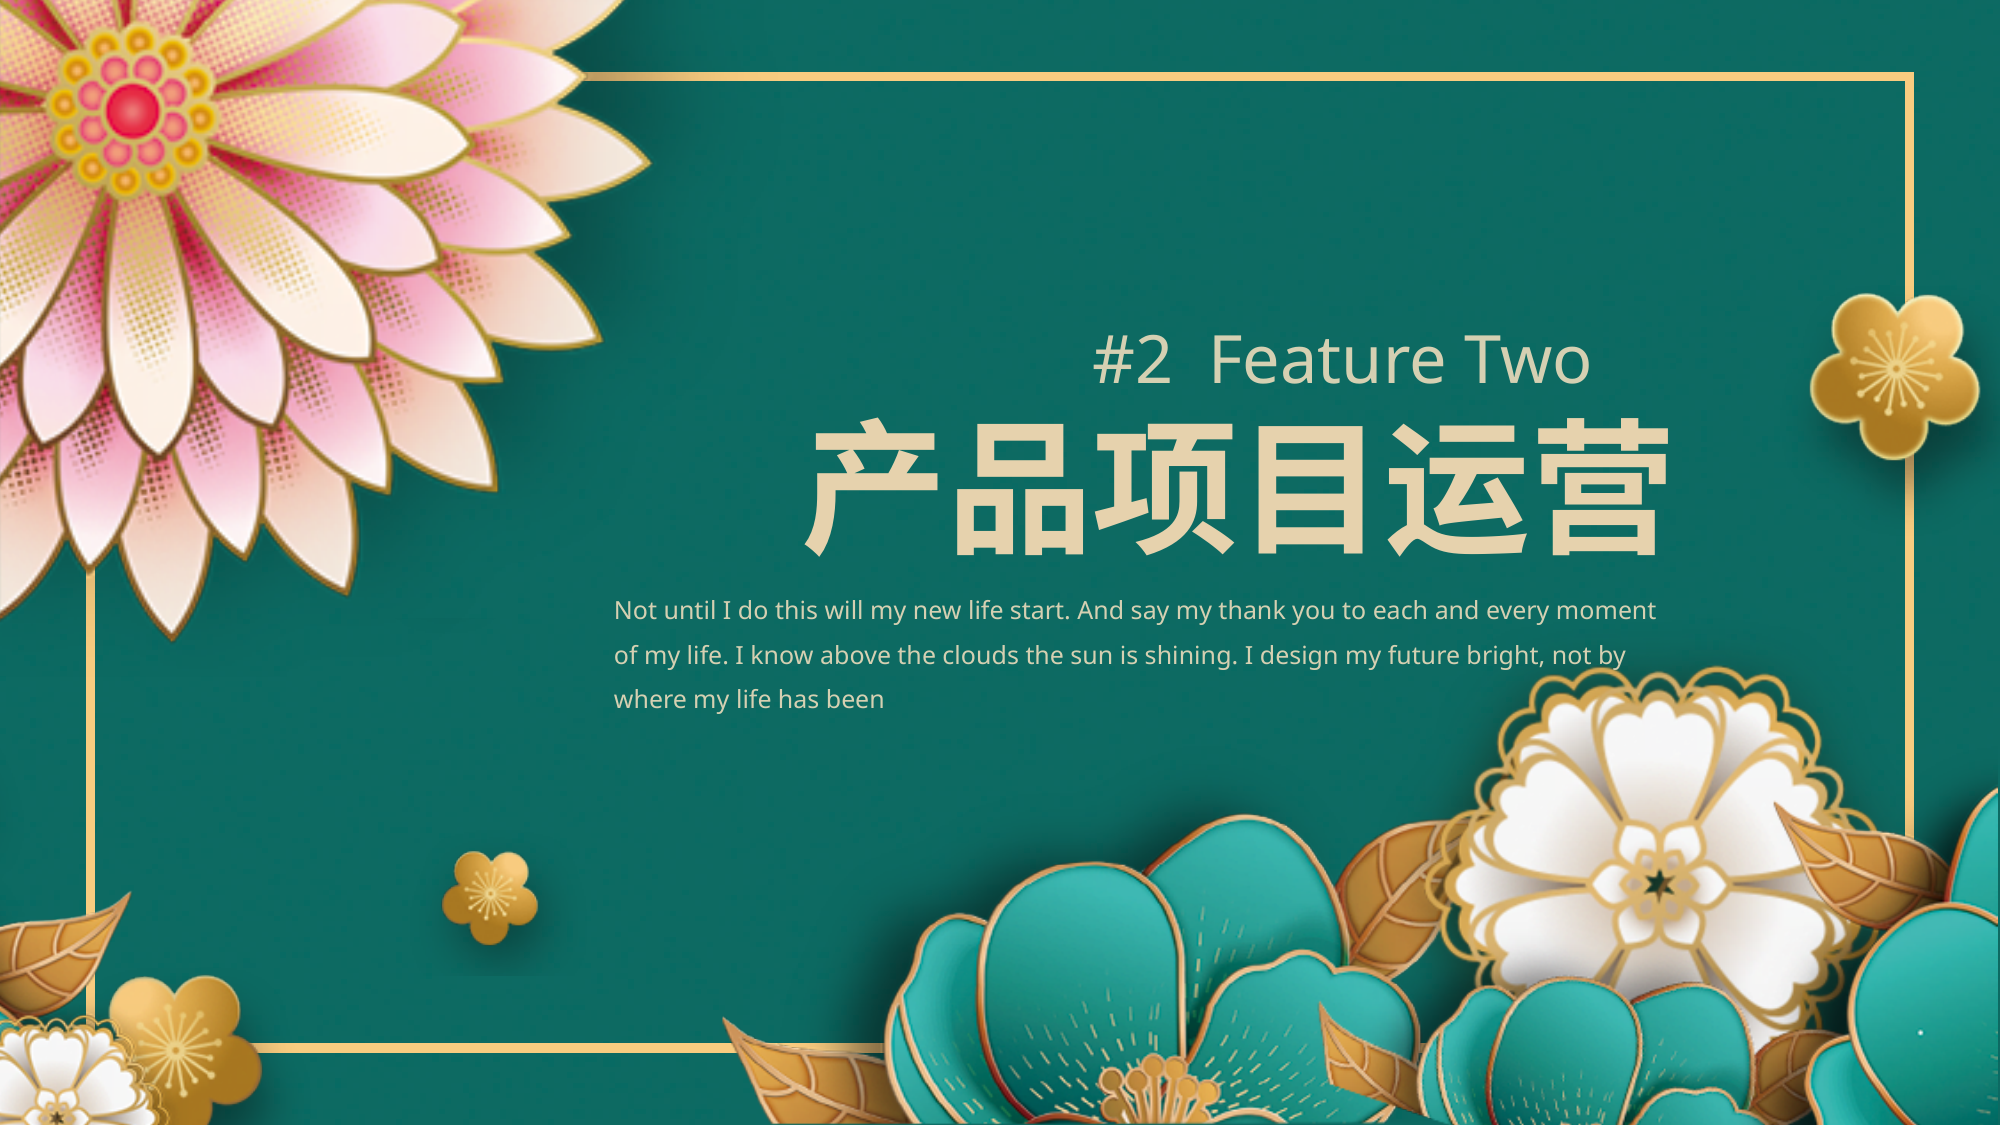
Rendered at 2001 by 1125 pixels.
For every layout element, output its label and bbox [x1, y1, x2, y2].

picture [0, 0, 2000, 1125]
text_box [117, 303, 1794, 724]
